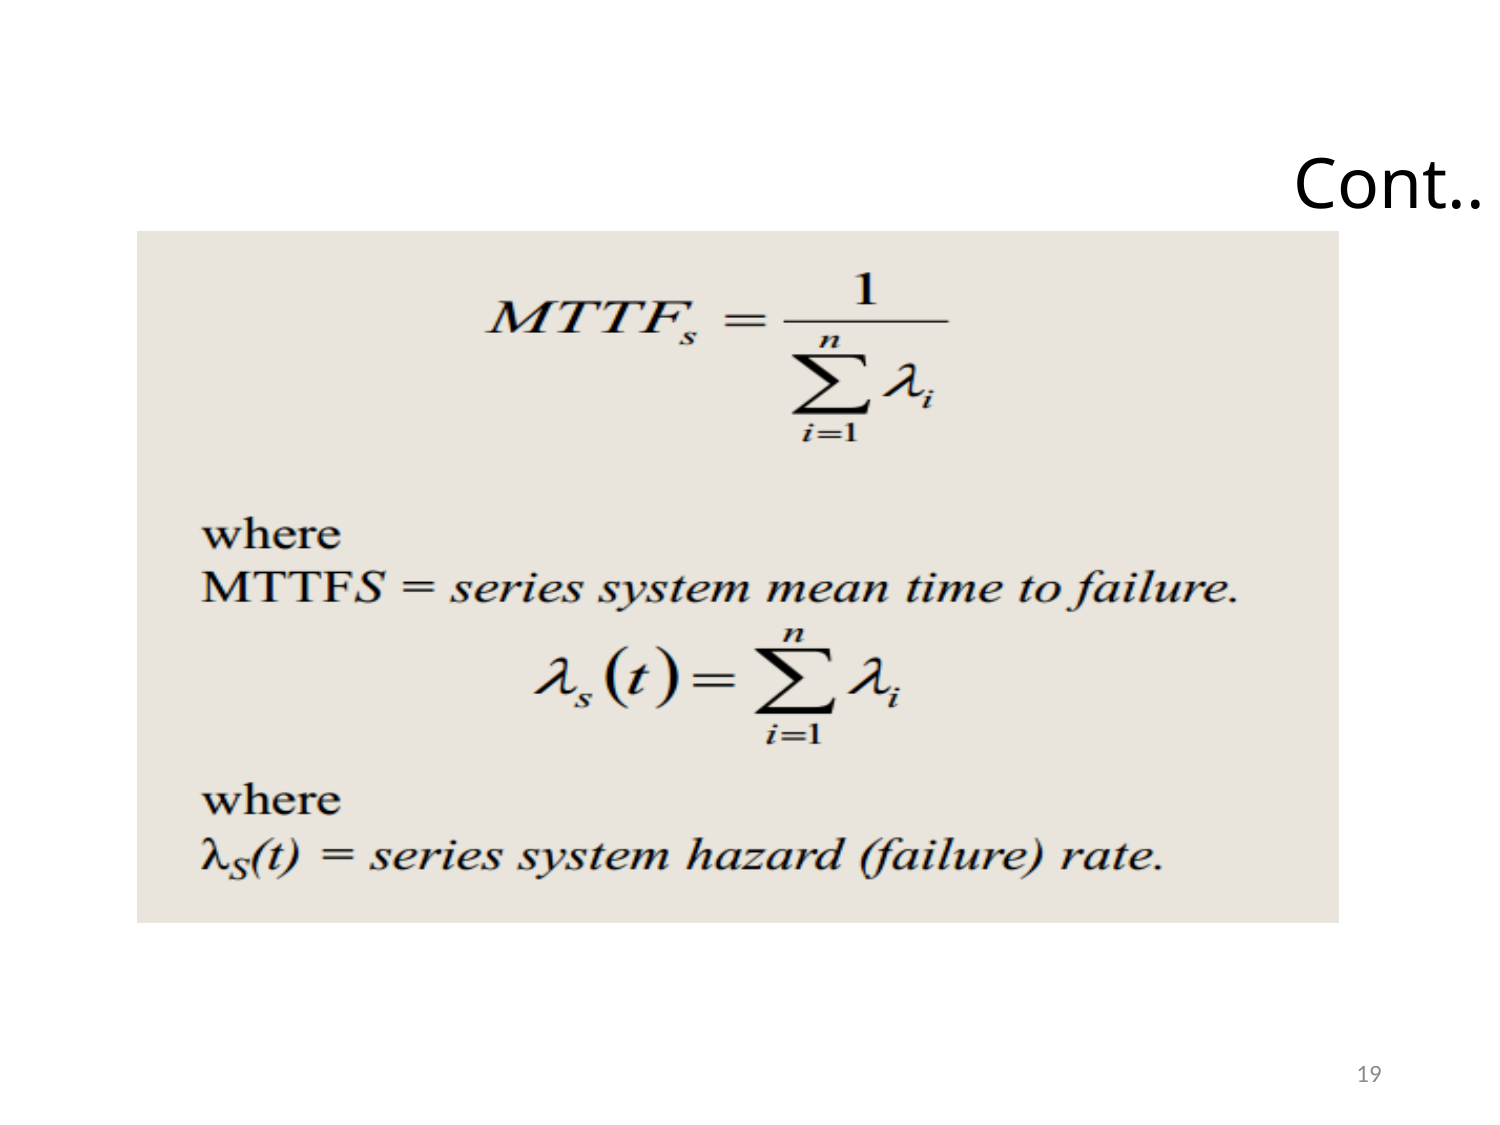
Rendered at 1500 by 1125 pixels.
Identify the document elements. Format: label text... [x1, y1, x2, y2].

title Cont.. [206, 140, 1500, 232]
slide_number 19 [1059, 1042, 1397, 1103]
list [137, 231, 1339, 923]
